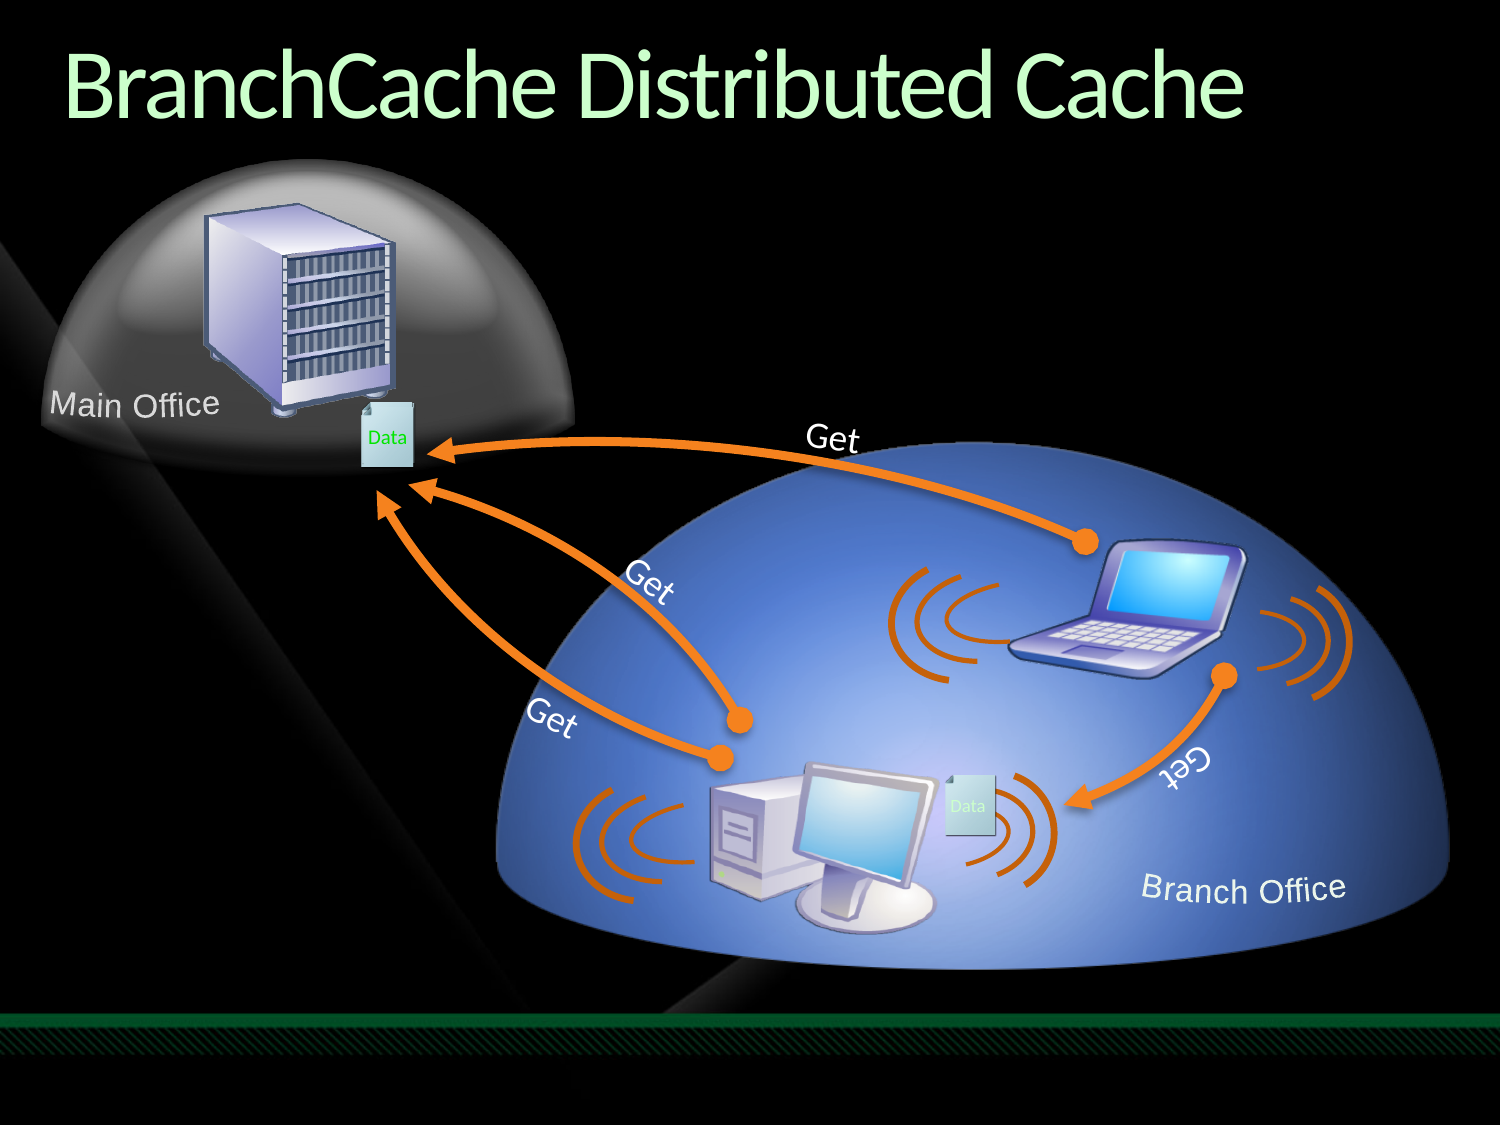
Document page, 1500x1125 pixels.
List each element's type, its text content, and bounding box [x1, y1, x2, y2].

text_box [350, 405, 426, 469]
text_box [575, 776, 773, 898]
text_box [890, 556, 1088, 677]
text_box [893, 775, 1055, 896]
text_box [1188, 581, 1350, 703]
picture [0, 0, 1500, 1125]
title BranchCache Distributed Cache [62, 31, 1438, 141]
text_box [1066, 717, 1272, 814]
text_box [413, 477, 735, 728]
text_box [932, 773, 1004, 837]
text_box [426, 405, 1086, 542]
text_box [361, 401, 414, 405]
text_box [376, 489, 721, 759]
